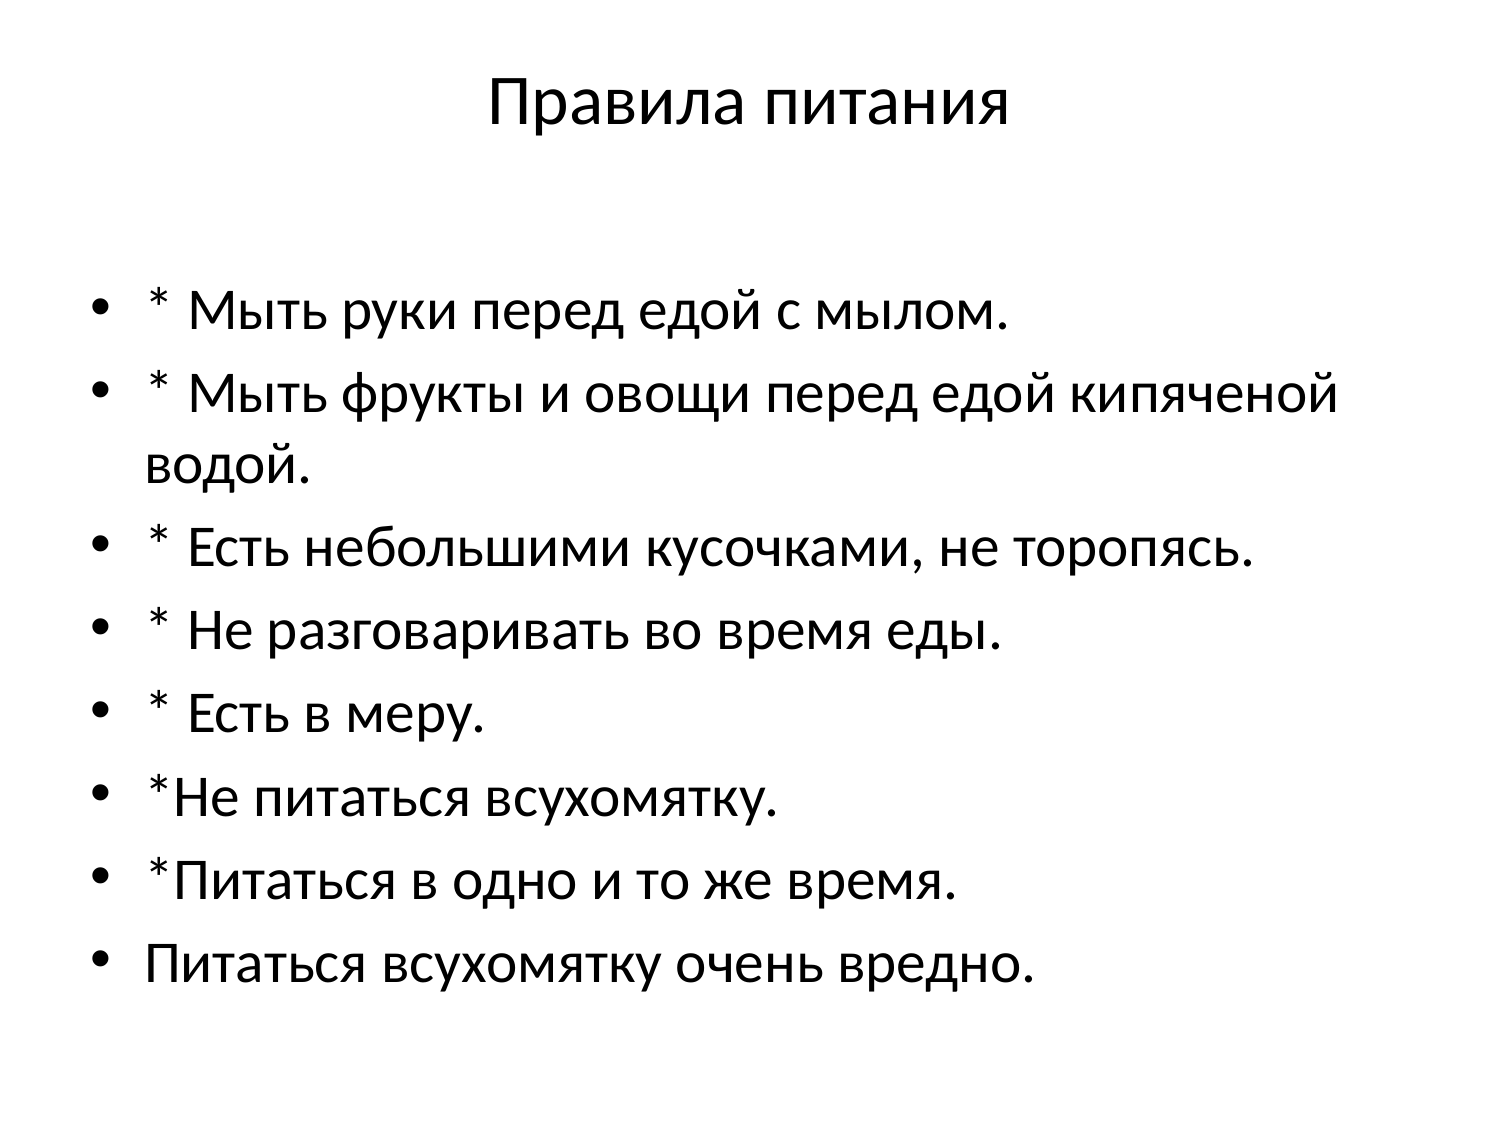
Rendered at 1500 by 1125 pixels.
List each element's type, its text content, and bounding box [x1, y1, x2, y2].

title Правила питания [75, 45, 1425, 233]
list * Мыть руки перед едой с мылом. * Мыть фрукты и овощи перед едой кипяченой водой. * Есть небольшими кусочками, не торопясь. * Не разговаривать во время еды. * Есть в меру. *Не питаться всухомятку. *Питаться в одно и то же время. Питаться всухомятку очень вредно. [75, 262, 1425, 1005]
